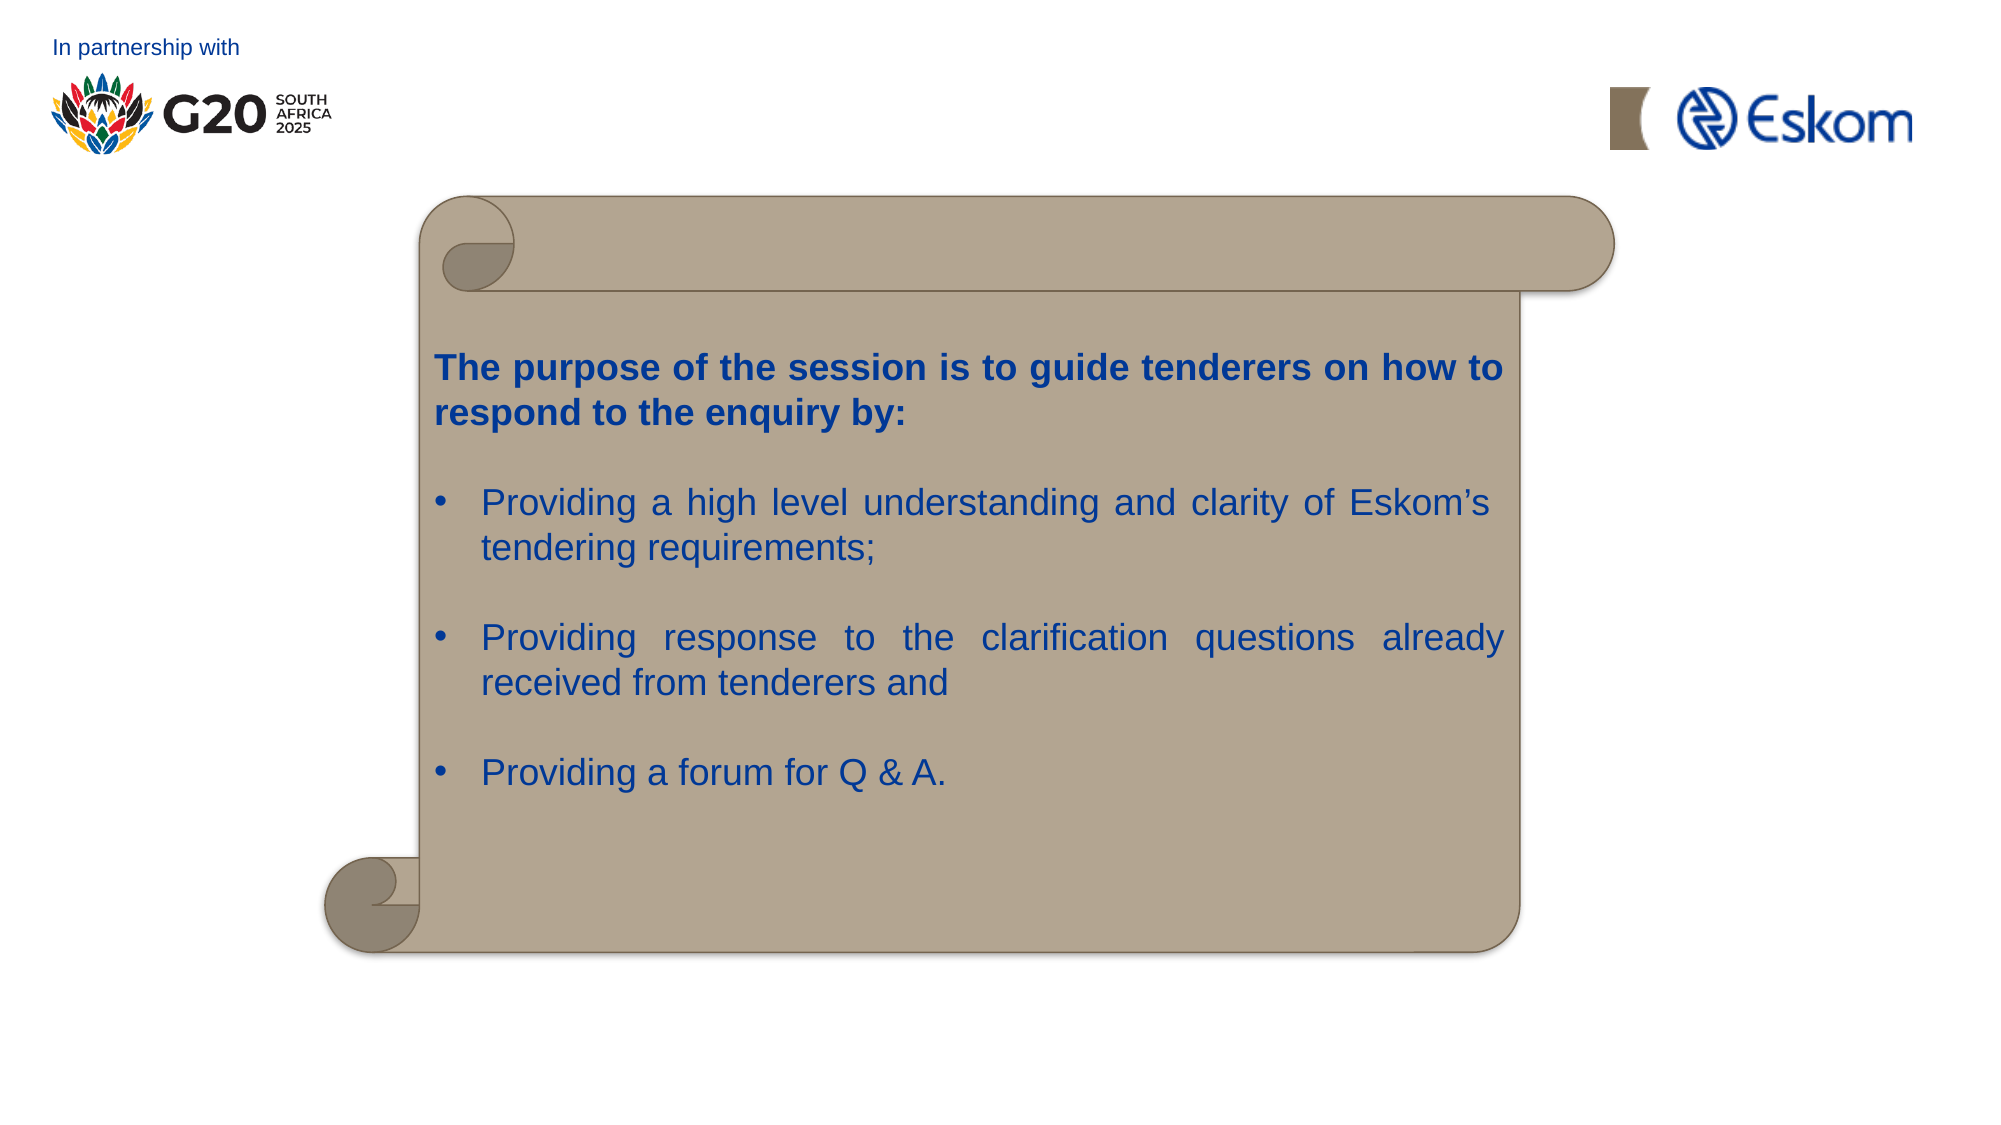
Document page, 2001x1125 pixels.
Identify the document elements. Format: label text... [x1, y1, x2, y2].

text_box The purpose of the session is to guide tenderers on how to respond to the enquiry by: Providing a high level understanding and clarity of Eskom’s tendering requirements; Providing response to the clarification questions already received from tenderers and Providing a forum for Q & A. [324, 196, 1615, 953]
picture [50, 72, 337, 155]
